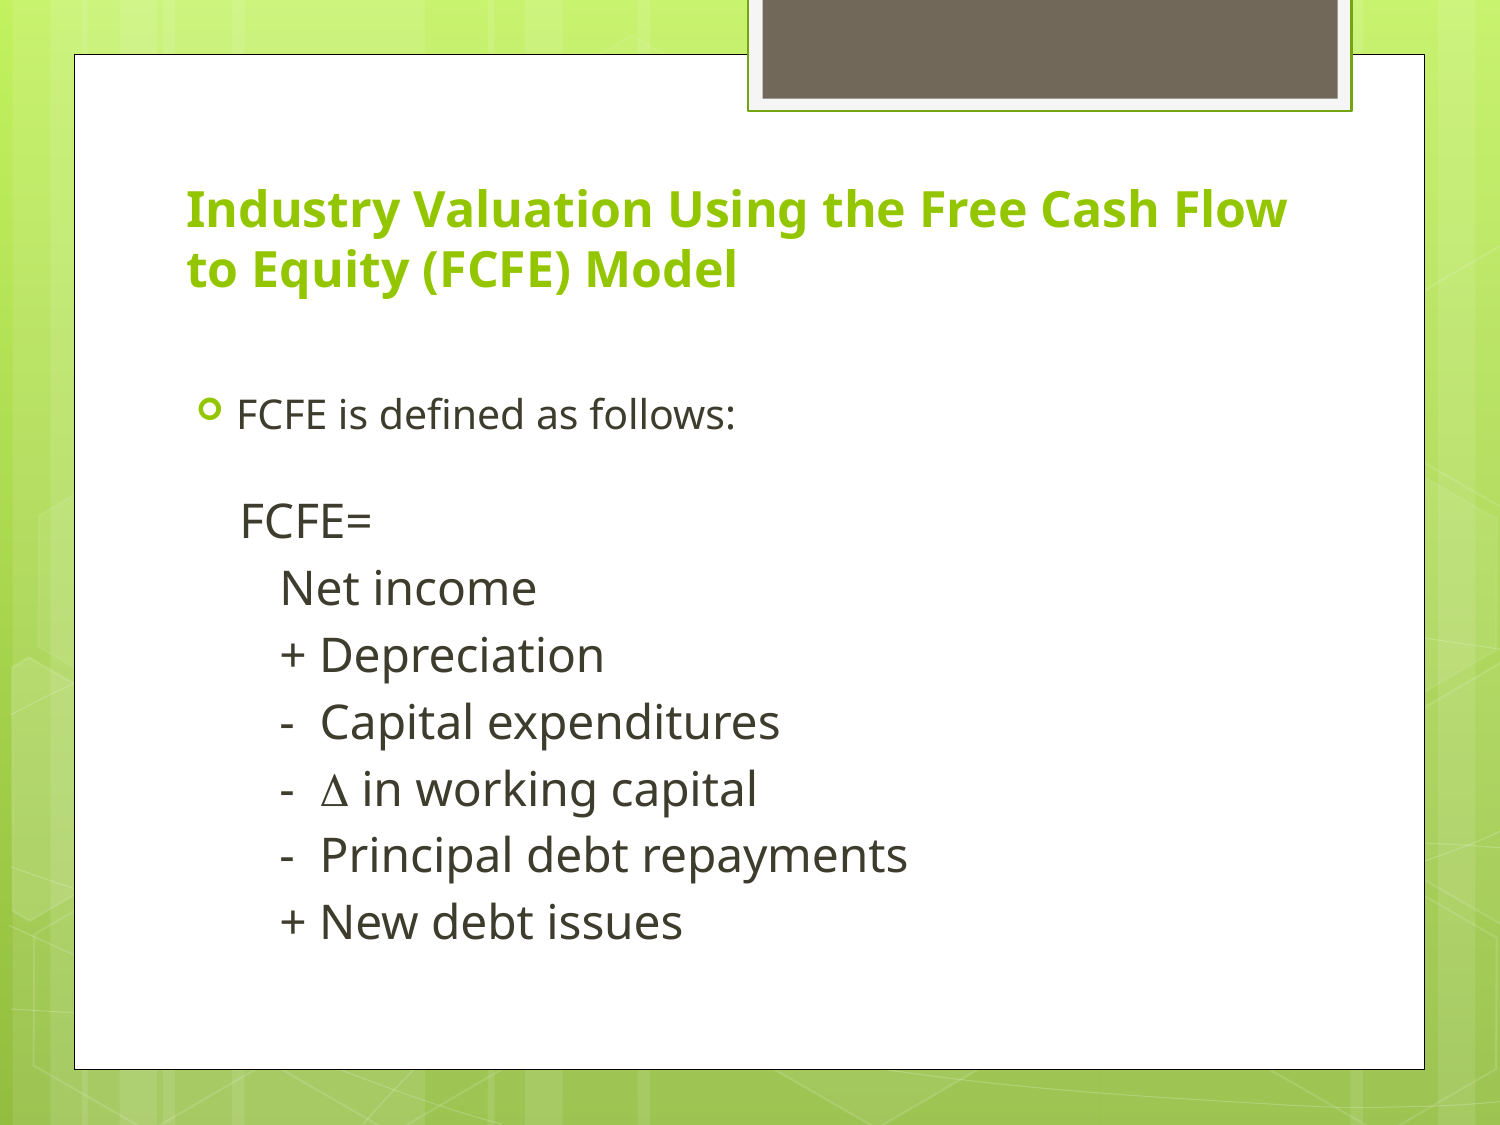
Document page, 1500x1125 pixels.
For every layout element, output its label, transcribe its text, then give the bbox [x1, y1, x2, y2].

title Industry Valuation Using the Free Cash Flow to Equity (FCFE) Model [171, 168, 1324, 306]
list FCFE is defined as follows: FCFE= Net income + Depreciation - Capital expenditures - D in working capital - Principal debt repayments + New debt issues [171, 381, 1283, 957]
